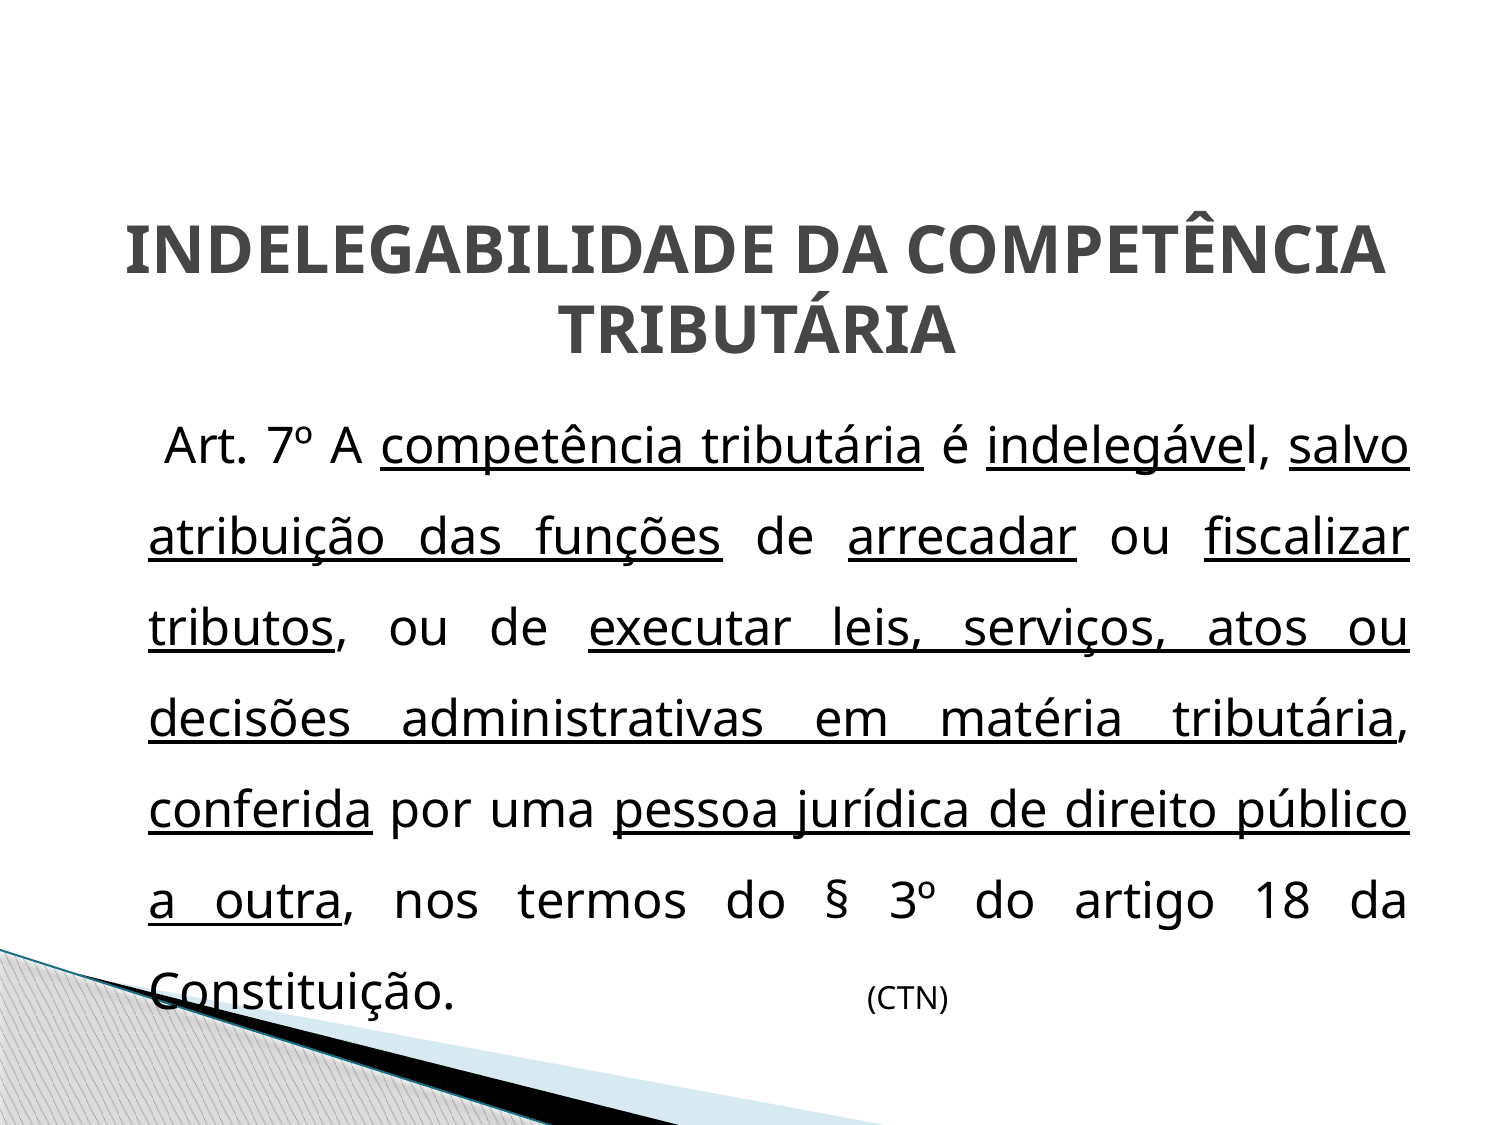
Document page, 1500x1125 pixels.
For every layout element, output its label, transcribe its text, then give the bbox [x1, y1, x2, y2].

title INDELEGABILIDADE DA COMPETÊNCIA TRIBUTÁRIA [82, 199, 1432, 375]
list Art. 7º A competência tributária é indelegável, salvo atribuição das funções de arrecadar ou fiscalizar tributos, ou de executar leis, serviços, atos ou decisões administrativas em matéria tributária, conferida por uma pessoa jurídica de direito público a outra, nos termos do § 3º do artigo 18 da Constituição. (CTN) [75, 375, 1425, 1032]
